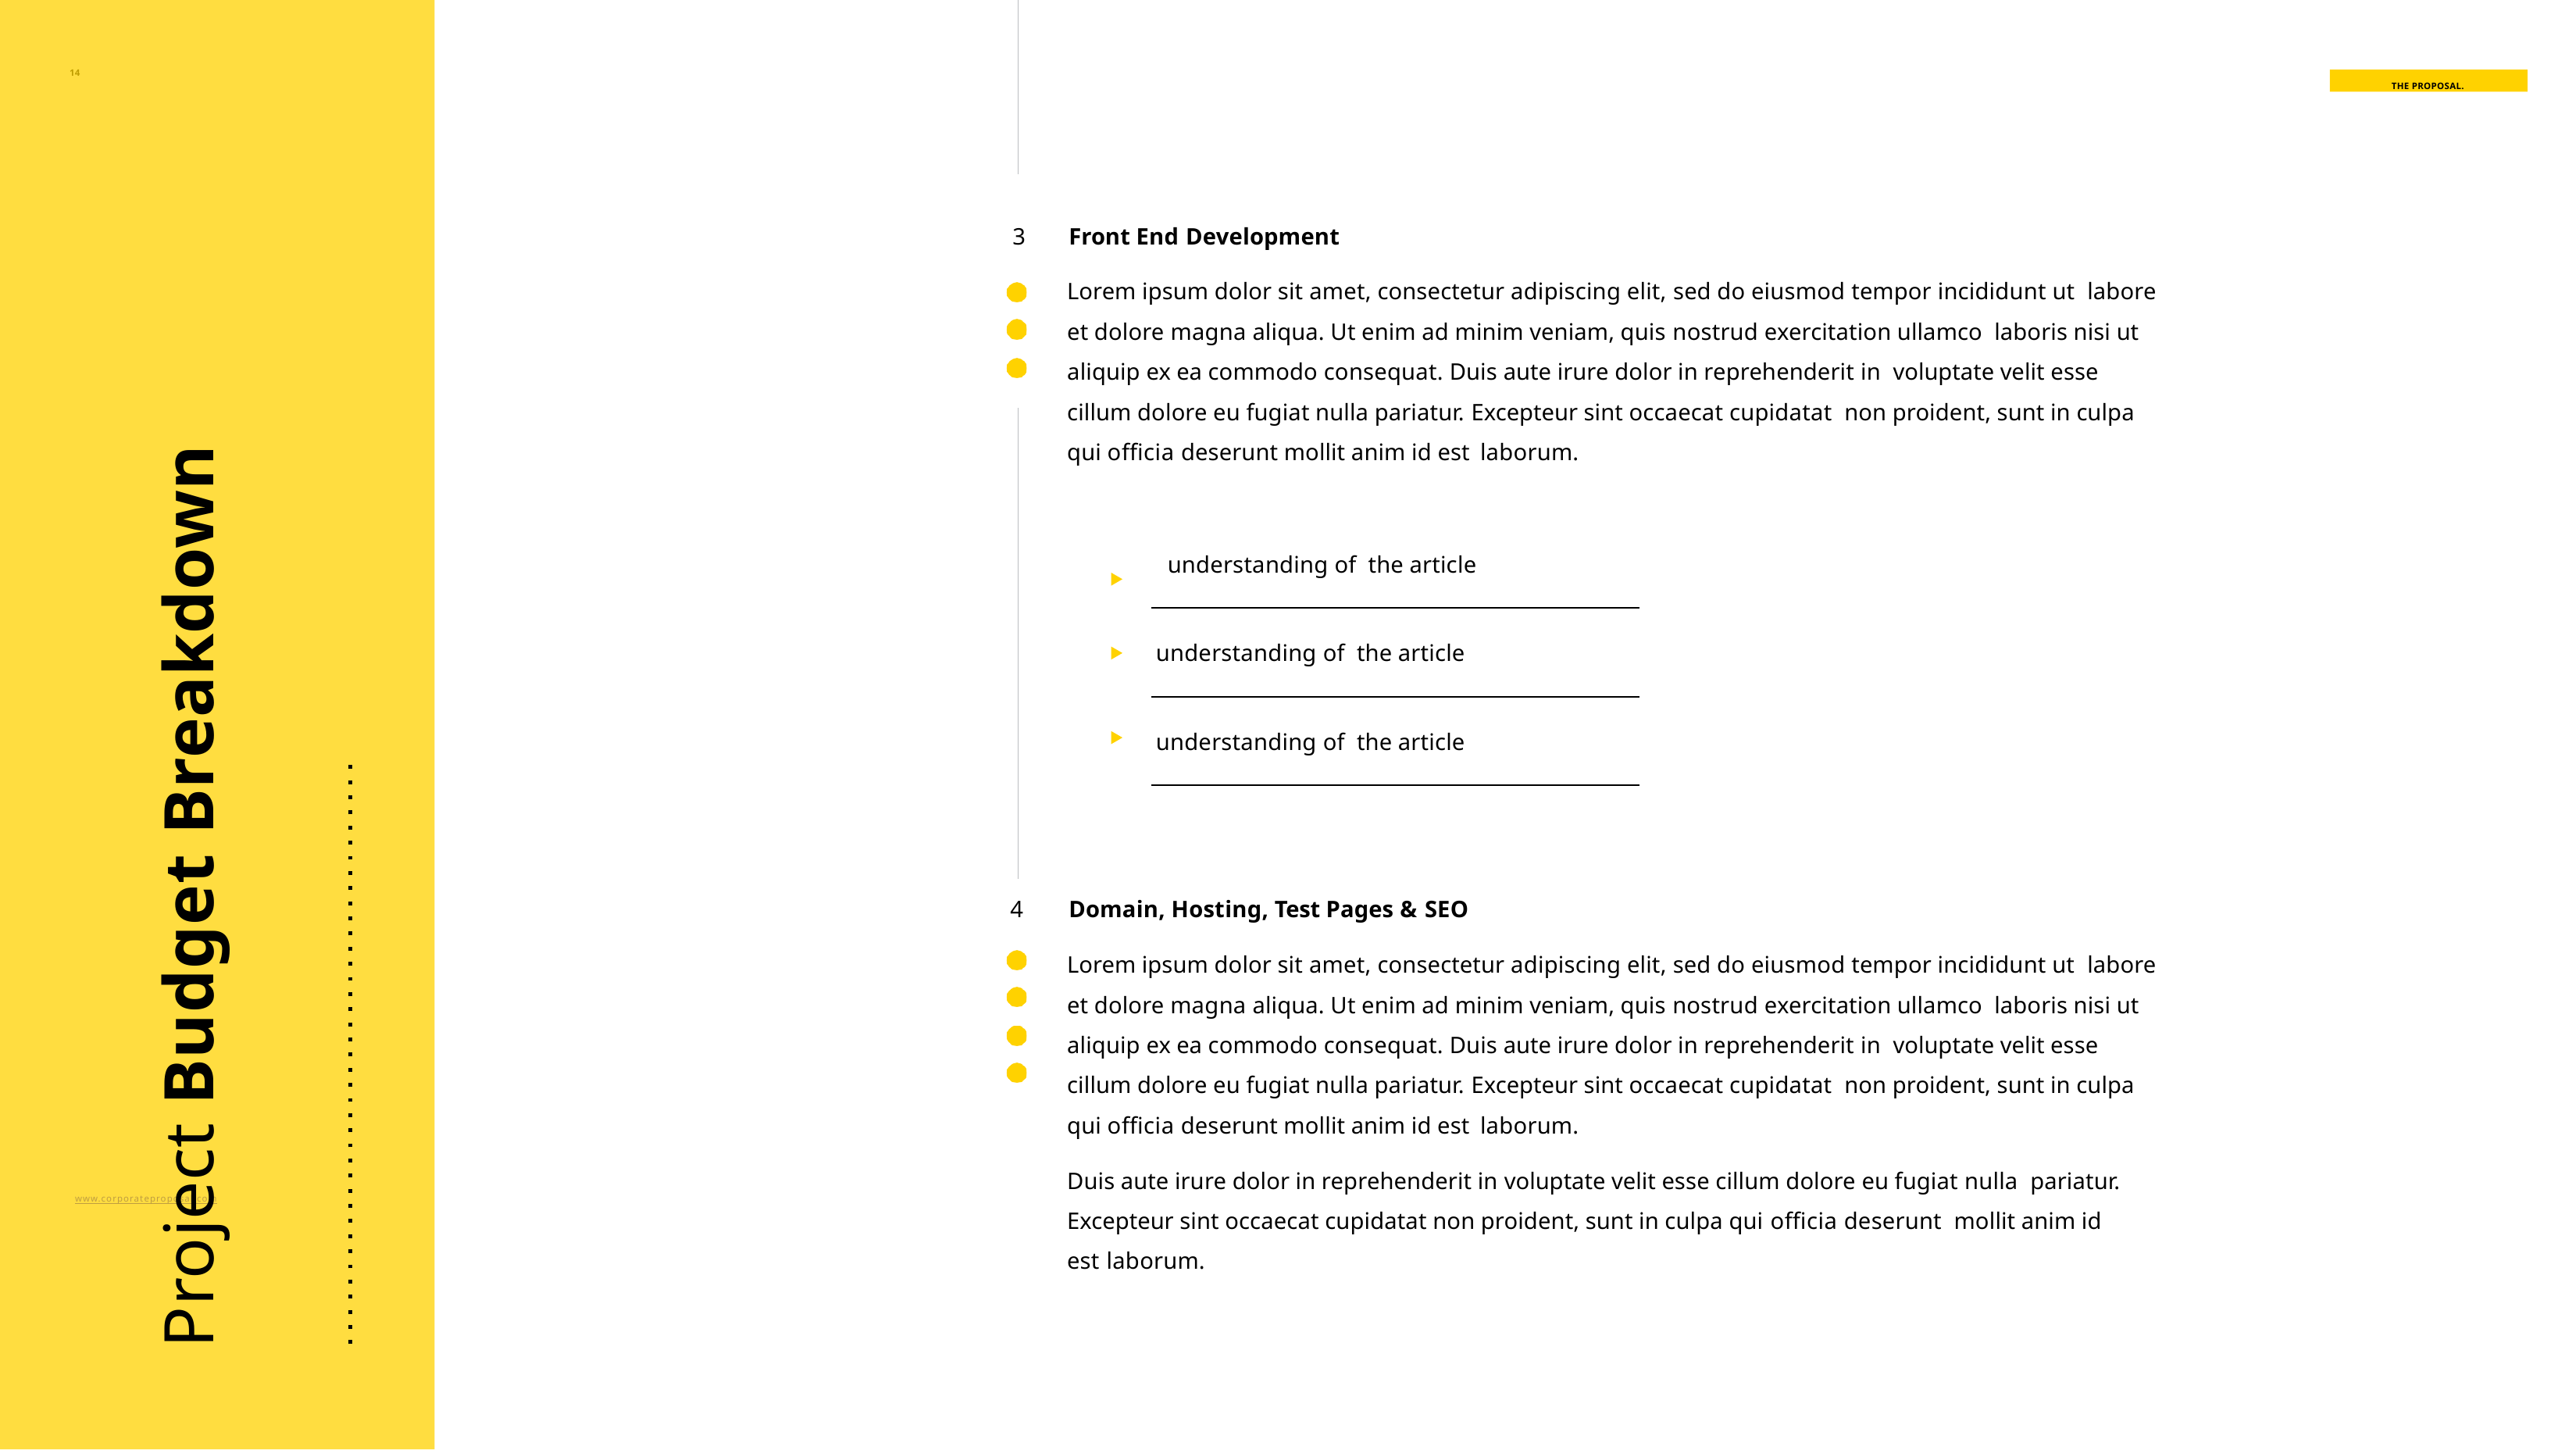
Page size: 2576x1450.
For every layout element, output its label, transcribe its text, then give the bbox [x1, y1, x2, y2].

text_box [1006, 282, 1027, 302]
text_box [1006, 358, 1027, 378]
text_box THE PROPOSAL. [2329, 70, 2528, 92]
picture [0, 0, 683, 1450]
text_box [1111, 646, 1123, 660]
text_box [1006, 987, 1027, 1007]
table_cell understanding of the article [1151, 609, 1639, 696]
text_box [1111, 730, 1123, 745]
text_box 4 Domain, Hosting, Test Pages & SEO Lorem ipsum dolor sit amet, consectetur adipiscing elit, sed do eiusmod tempor incididunt ut labore et dolore magna aliqua. Ut enim ad minim veniam, quis nostrud exercitation ullamco laboris nisi ut aliquip ex ea commodo consequat. Duis aute irure dolor in reprehenderit in voluptate velit esse cillum dolore eu fugiat nulla pariatur. Excepteur sint occaecat cupidatat non proident, sunt in culpa qui officia deserunt mollit anim id est laborum. Duis aute irure dolor in reprehenderit in voluptate velit esse cillum dolore eu fugiat nulla pariatur. Excepteur sint occaecat cupidatat non proident, sunt in culpa qui officia deserunt mollit anim id est laborum. [1008, 893, 2160, 1274]
text_box 3 Front End Development Lorem ipsum dolor sit amet, consectetur adipiscing elit, sed do eiusmod tempor incididunt ut labore et dolore magna aliqua. Ut enim ad minim veniam, quis nostrud exercitation ullamco laboris nisi ut aliquip ex ea commodo consequat. Duis aute irure dolor in reprehenderit in voluptate velit esse cillum dolore eu fugiat nulla pariatur. Excepteur sint occaecat cupidatat non proident, sunt in culpa qui officia deserunt mollit anim id est laborum. [1011, 220, 2160, 466]
text_box [1006, 1026, 1027, 1046]
text_box [1111, 572, 1123, 586]
text_box [1006, 1062, 1027, 1083]
text_box [1006, 319, 1027, 340]
table_cell understanding of the article [1151, 698, 1639, 784]
table_header understanding of the article [1151, 520, 1639, 607]
text_box [1006, 950, 1027, 970]
